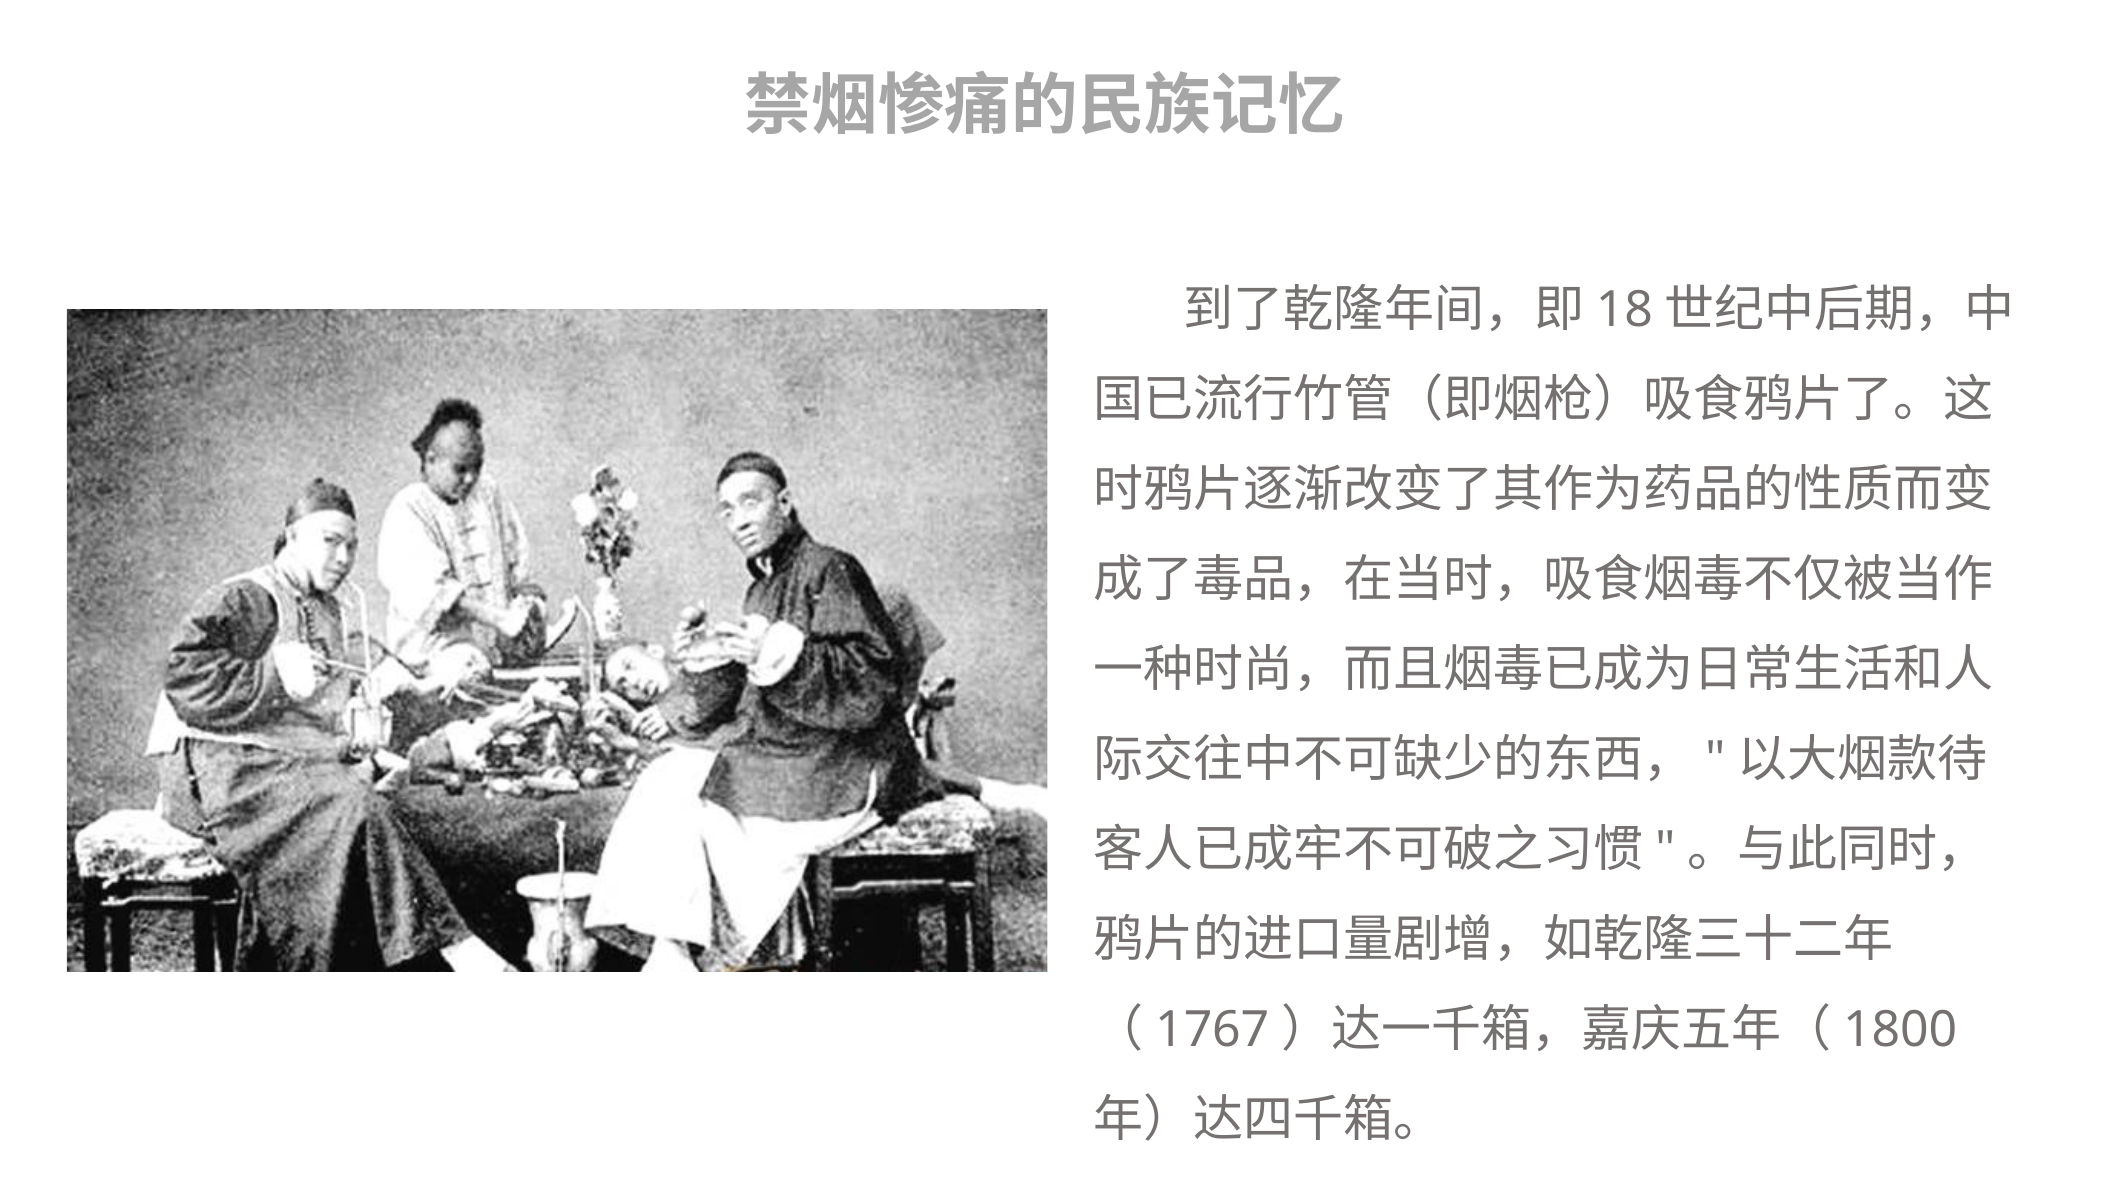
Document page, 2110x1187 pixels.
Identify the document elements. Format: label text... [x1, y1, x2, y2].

text_box 禁烟惨痛的民族记忆 [700, 62, 1390, 143]
text_box 到了乾隆年间，即18世纪中后期，中国已流行竹管（即烟枪）吸食鸦片了。这时鸦片逐渐改变了其作为药品的性质而变成了毒品，在当时，吸食烟毒不仅被当作一种时尚，而且烟毒已成为日常生活和人际交往中不可缺少的东西，"以大烟款待客人已成牢不可破之习惯"。与此同时，鸦片的进口量剧增，如乾隆三十二年（1767）达一千箱，嘉庆五年（1800年）达四千箱。 [1078, 238, 2051, 1154]
picture [66, 309, 1048, 972]
